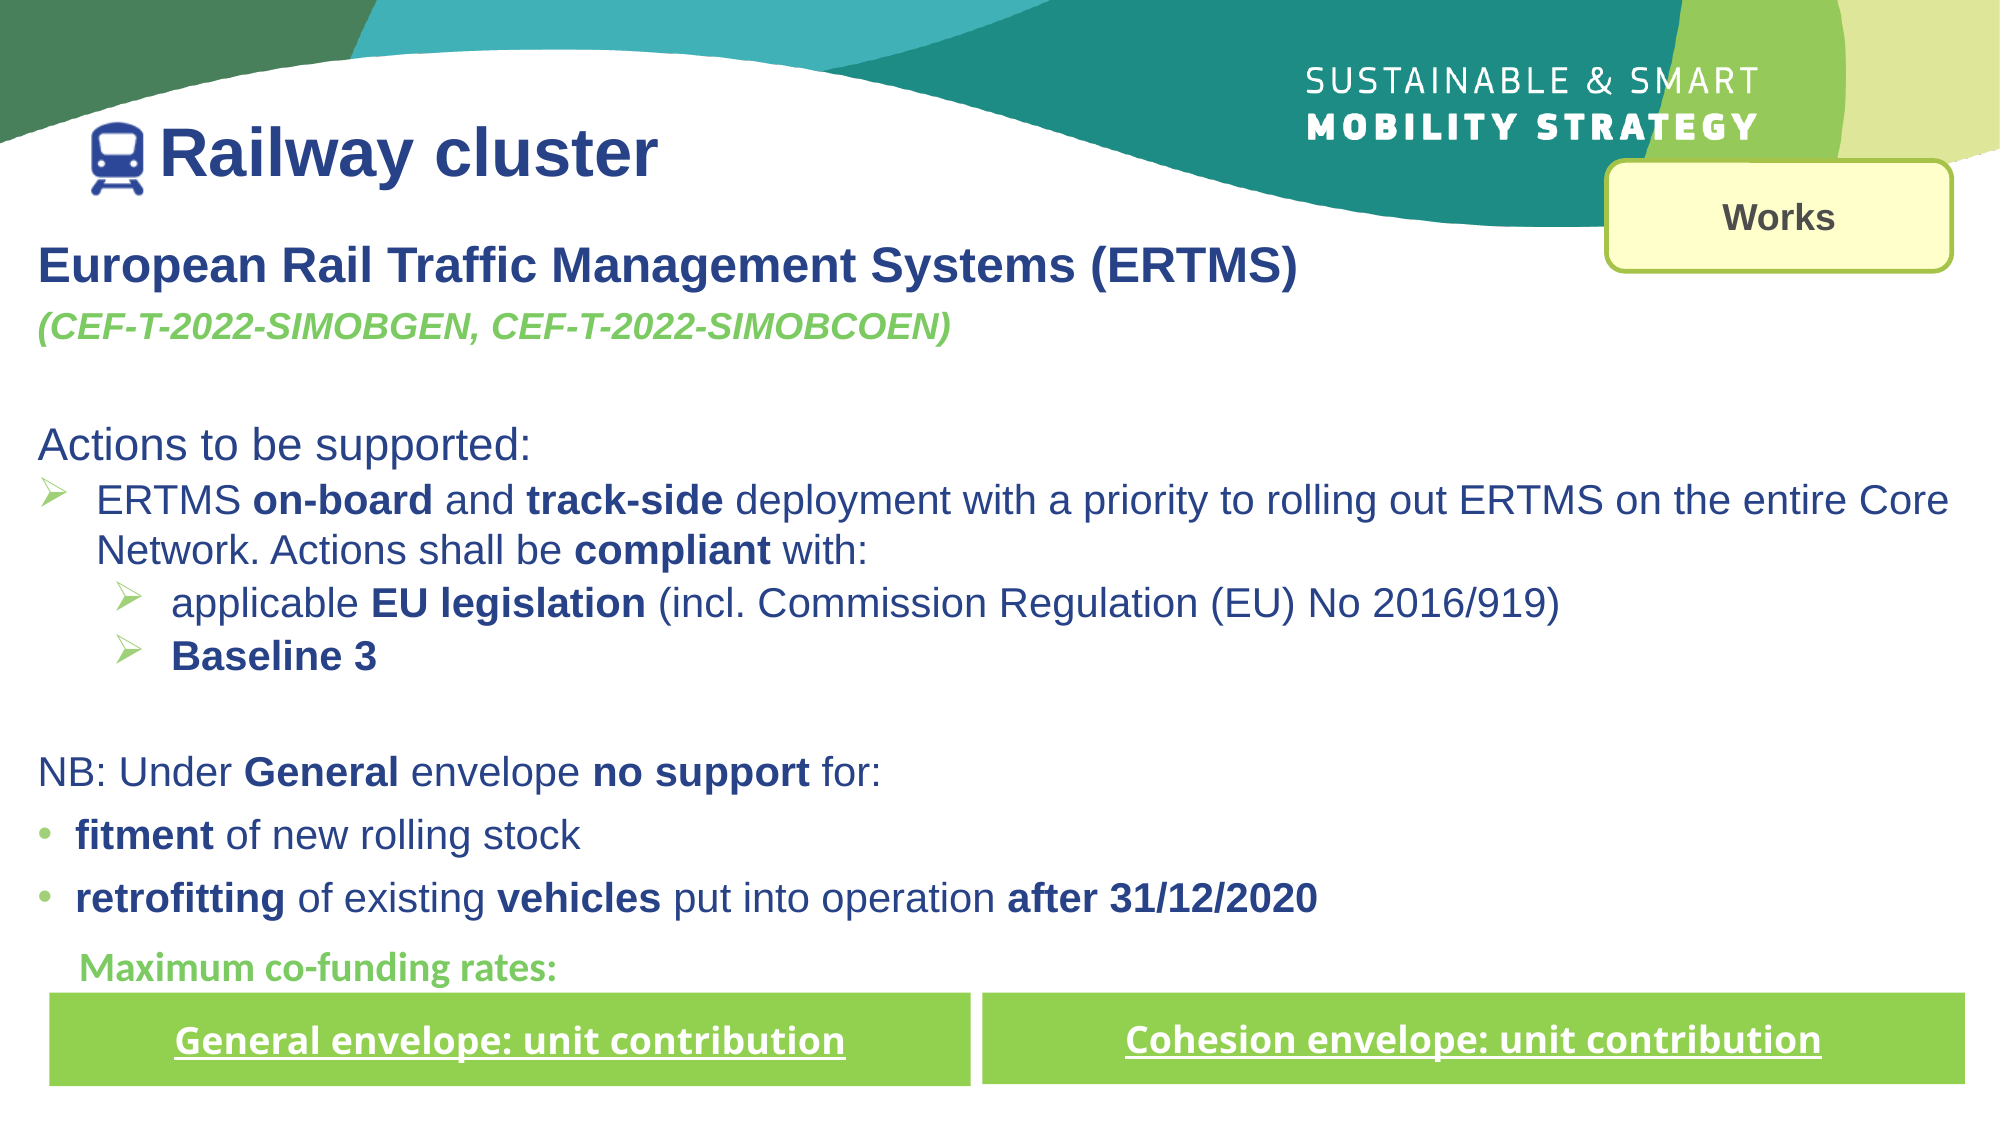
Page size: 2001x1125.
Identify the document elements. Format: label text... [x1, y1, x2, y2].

list European Rail Traffic Management Systems (ERTMS) (CEF-T-2022-SIMOBGEN, CEF-T-2022-SIMOBCOEN) Actions to be supported: ERTMS on-board and track-side deployment with a priority to rolling out ERTMS on the entire Core Network. Actions shall be compliant with: applicable EU legislation (incl. Commission Regulation (EU) No 2016/919) Baseline 3 NB: Under General envelope no support for: fitment of new rolling stock retrofitting of existing vehicles put into operation after 31/12/2020 [22, 150, 1980, 933]
picture [0, 0, 2000, 227]
text_box General envelope: unit contribution [49, 992, 971, 1087]
text_box Cohesion envelope: unit contribution [982, 992, 1965, 1085]
title Railway cluster [144, 108, 1144, 150]
text_box Maximum co-funding rates: [64, 932, 714, 998]
text_box Works [1606, 160, 1952, 272]
